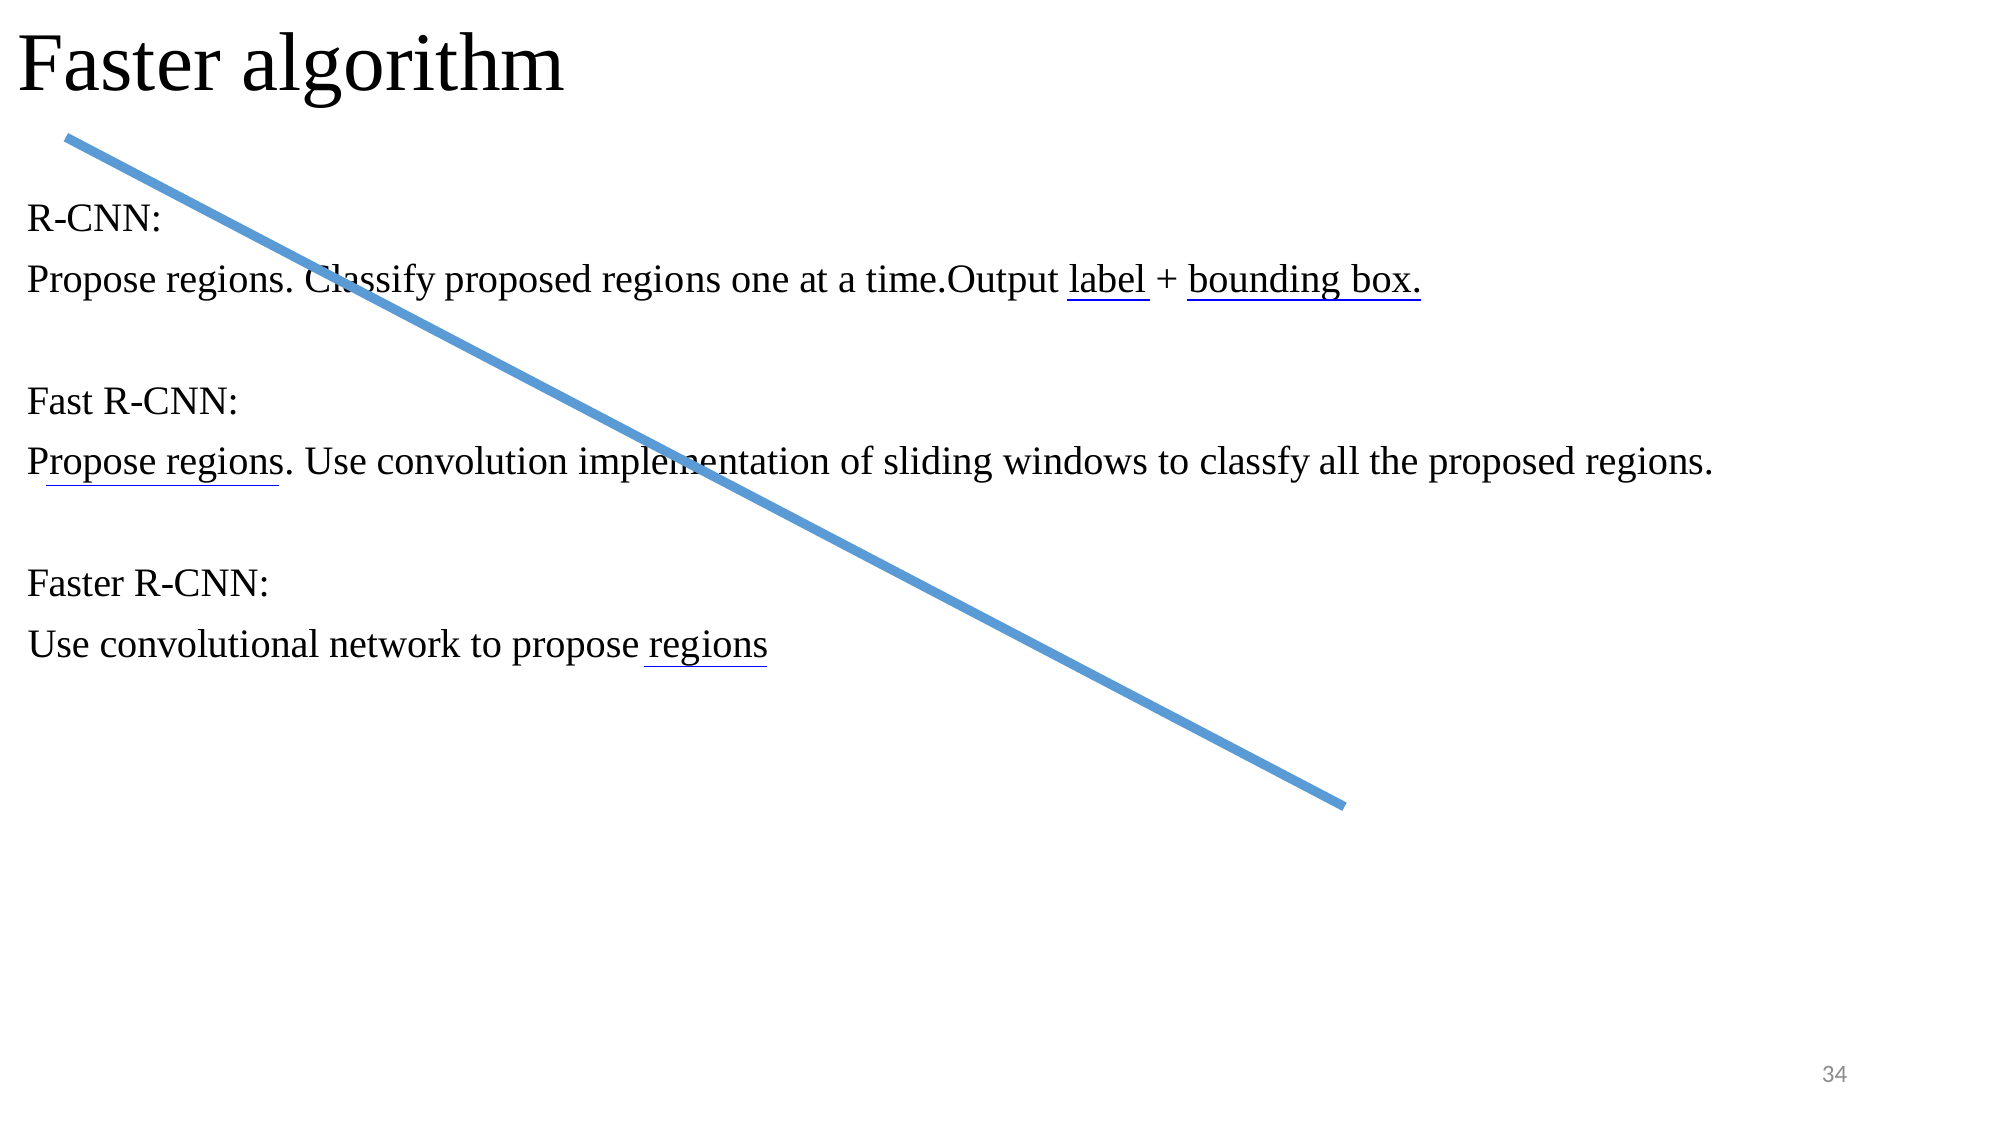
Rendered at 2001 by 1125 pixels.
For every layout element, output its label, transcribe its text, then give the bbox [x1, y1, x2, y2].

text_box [1345, 194, 1720, 725]
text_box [20, 194, 65, 725]
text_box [65, 137, 1345, 807]
slide_number 34 [1412, 1042, 1863, 1103]
text_box Faster algorithm [2, 0, 582, 115]
